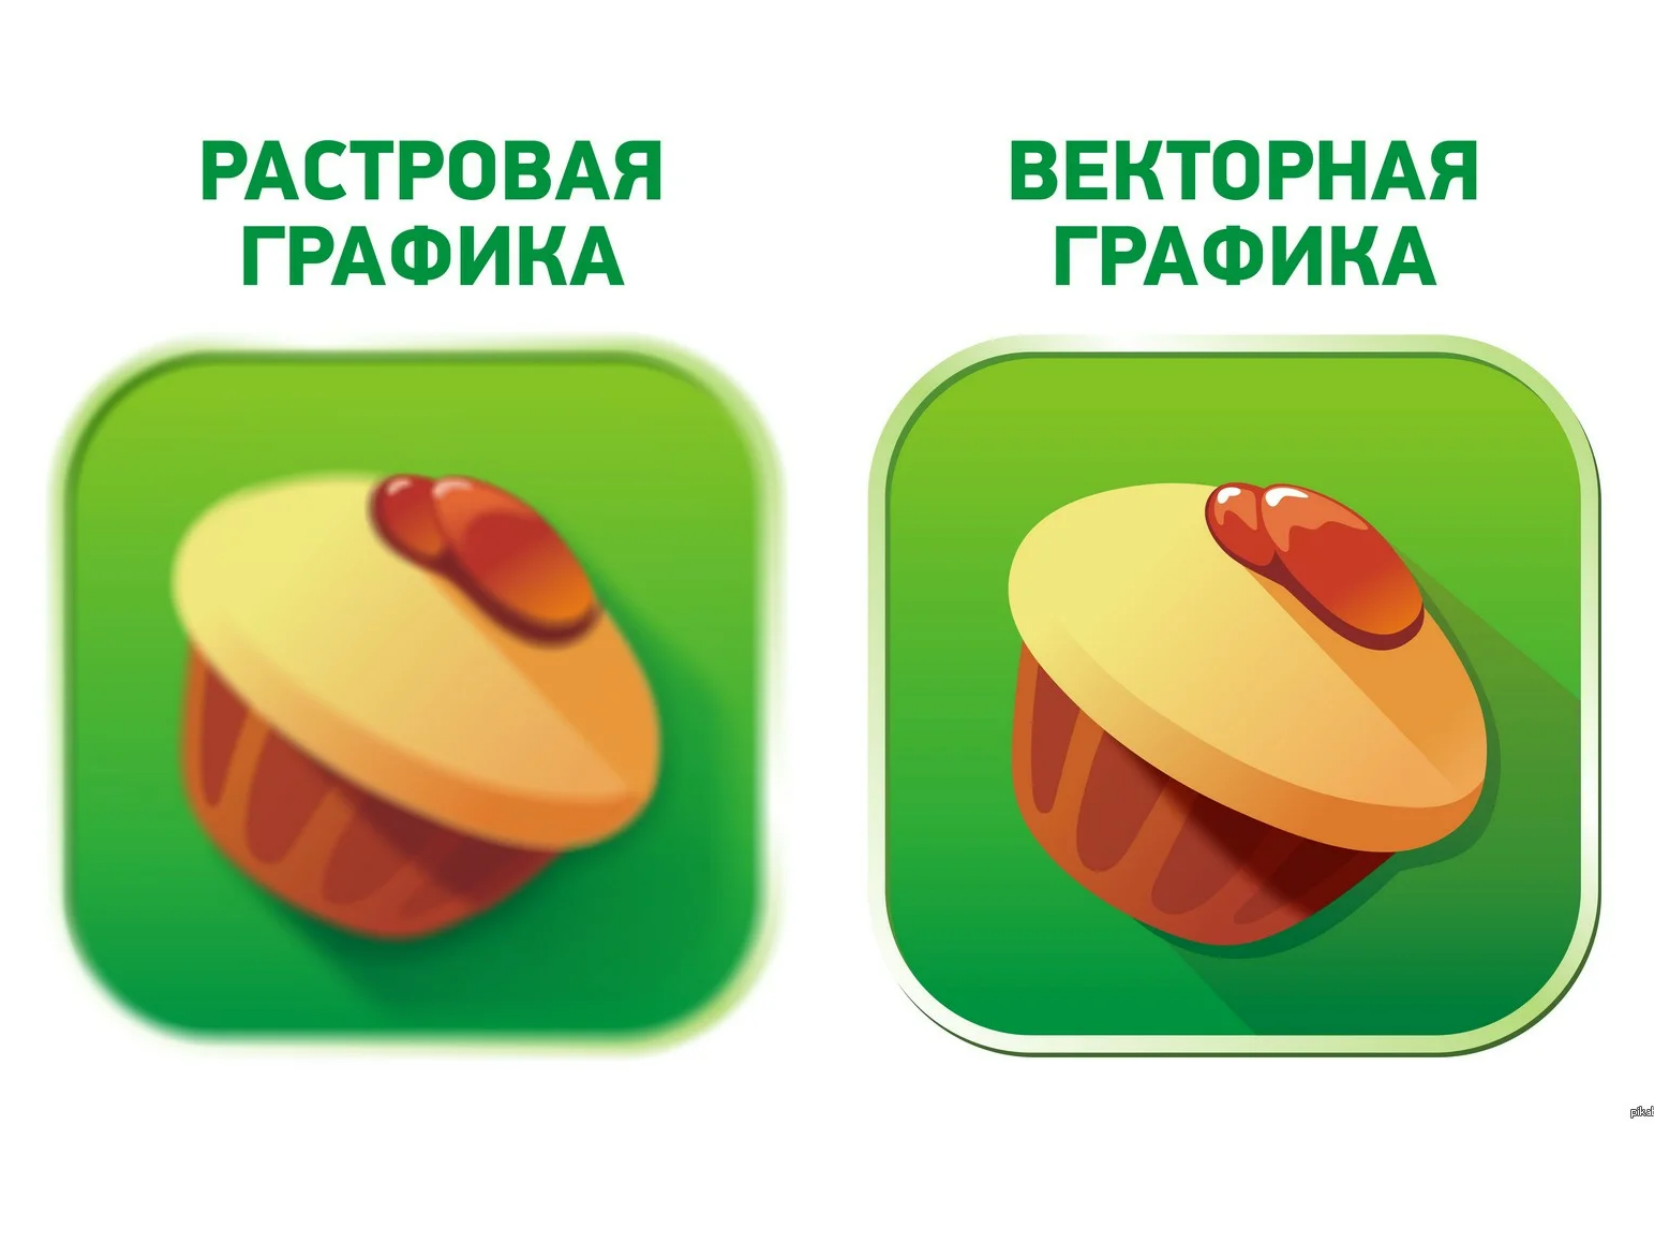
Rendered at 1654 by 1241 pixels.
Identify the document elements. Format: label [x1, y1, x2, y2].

picture [0, 65, 1654, 1124]
